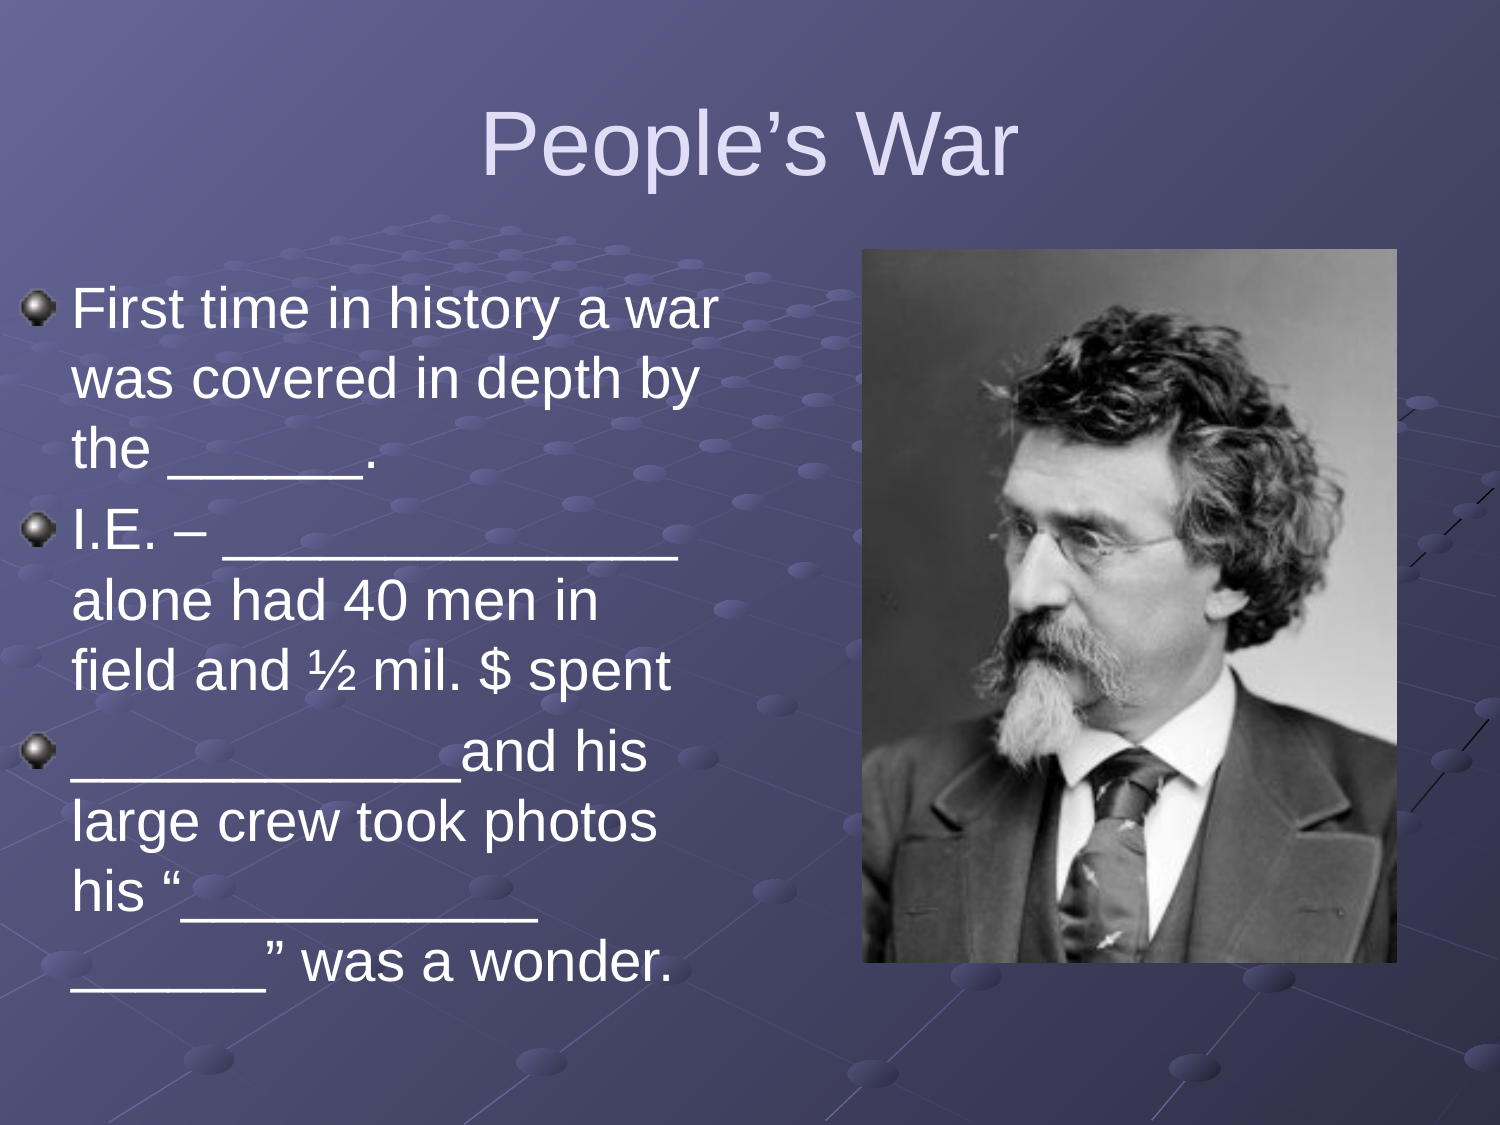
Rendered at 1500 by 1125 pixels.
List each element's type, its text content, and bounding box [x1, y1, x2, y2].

picture [15, 727, 56, 769]
picture [15, 506, 56, 547]
picture [862, 249, 1398, 963]
picture [15, 284, 56, 326]
list First time in history a war was covered in depth by the ______. I.E. – ______________ alone had 40 men in field and ½ mil. $ spent ____________and his large crew took photos his “___________ ______” was a wonder. [0, 262, 738, 1007]
title People’s War [74, 44, 1426, 233]
